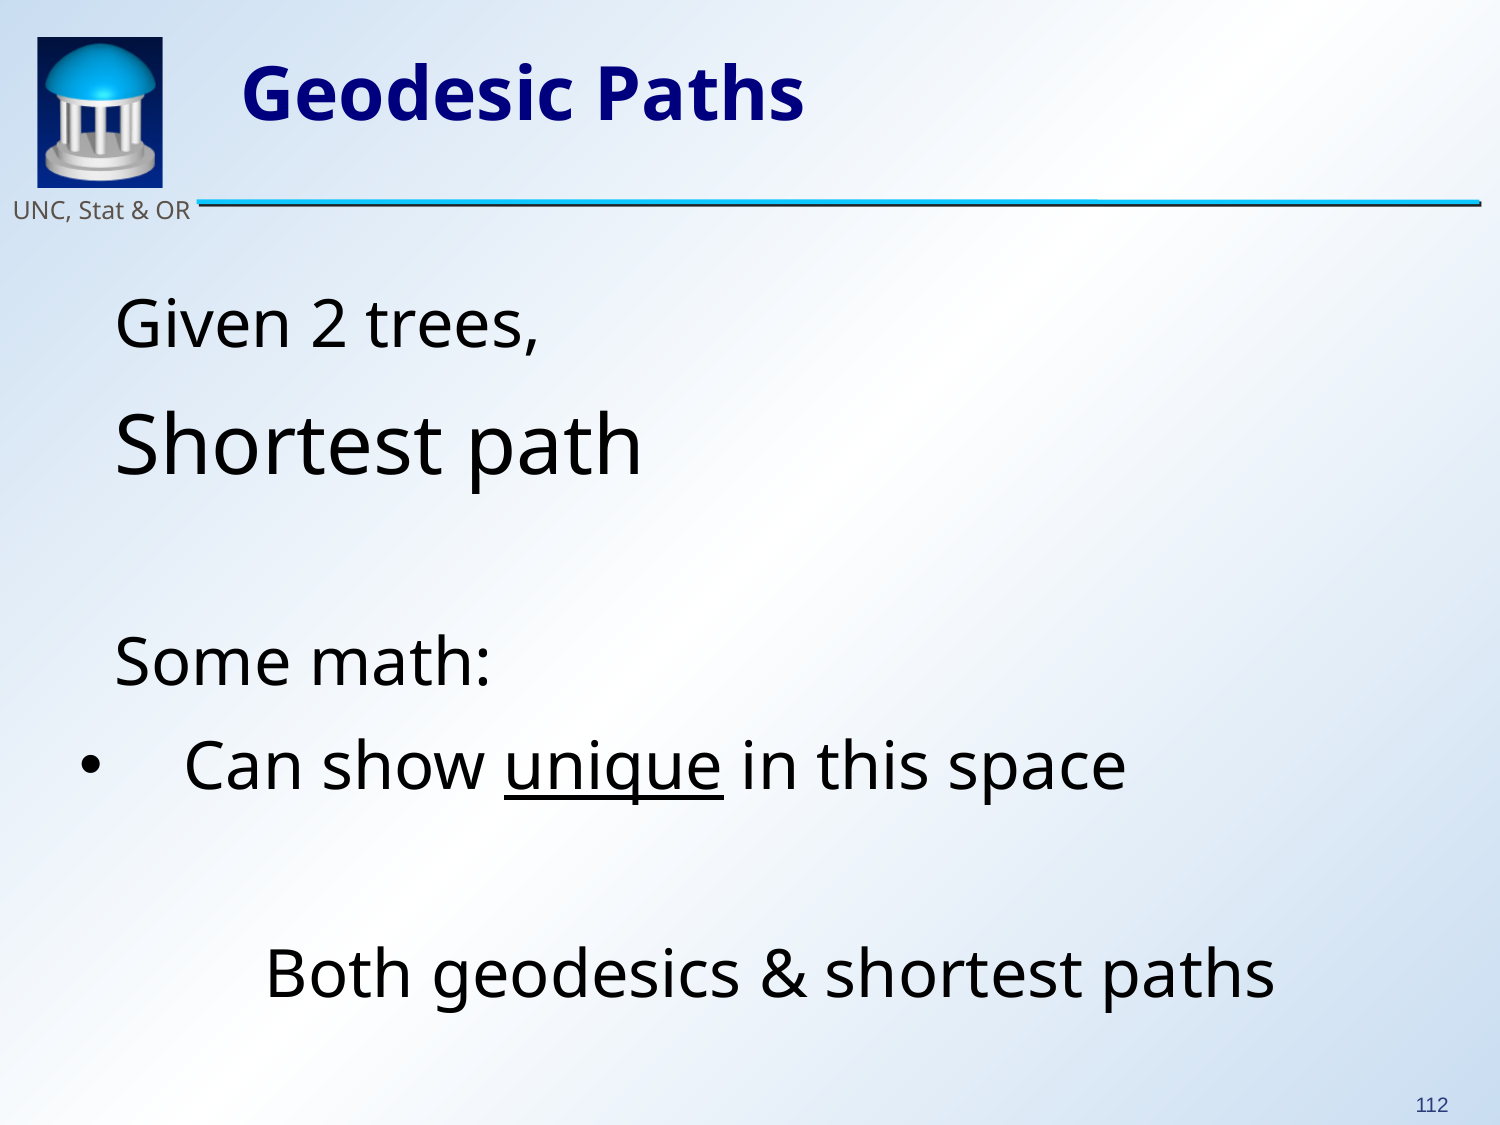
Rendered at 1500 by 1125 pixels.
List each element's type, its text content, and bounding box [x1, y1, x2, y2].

title Geodesic Paths [224, 24, 1386, 156]
text_box Given 2 trees, Shortest path Some math: Can show unique in this space Both geodesics & shortest paths [24, 249, 1338, 1019]
